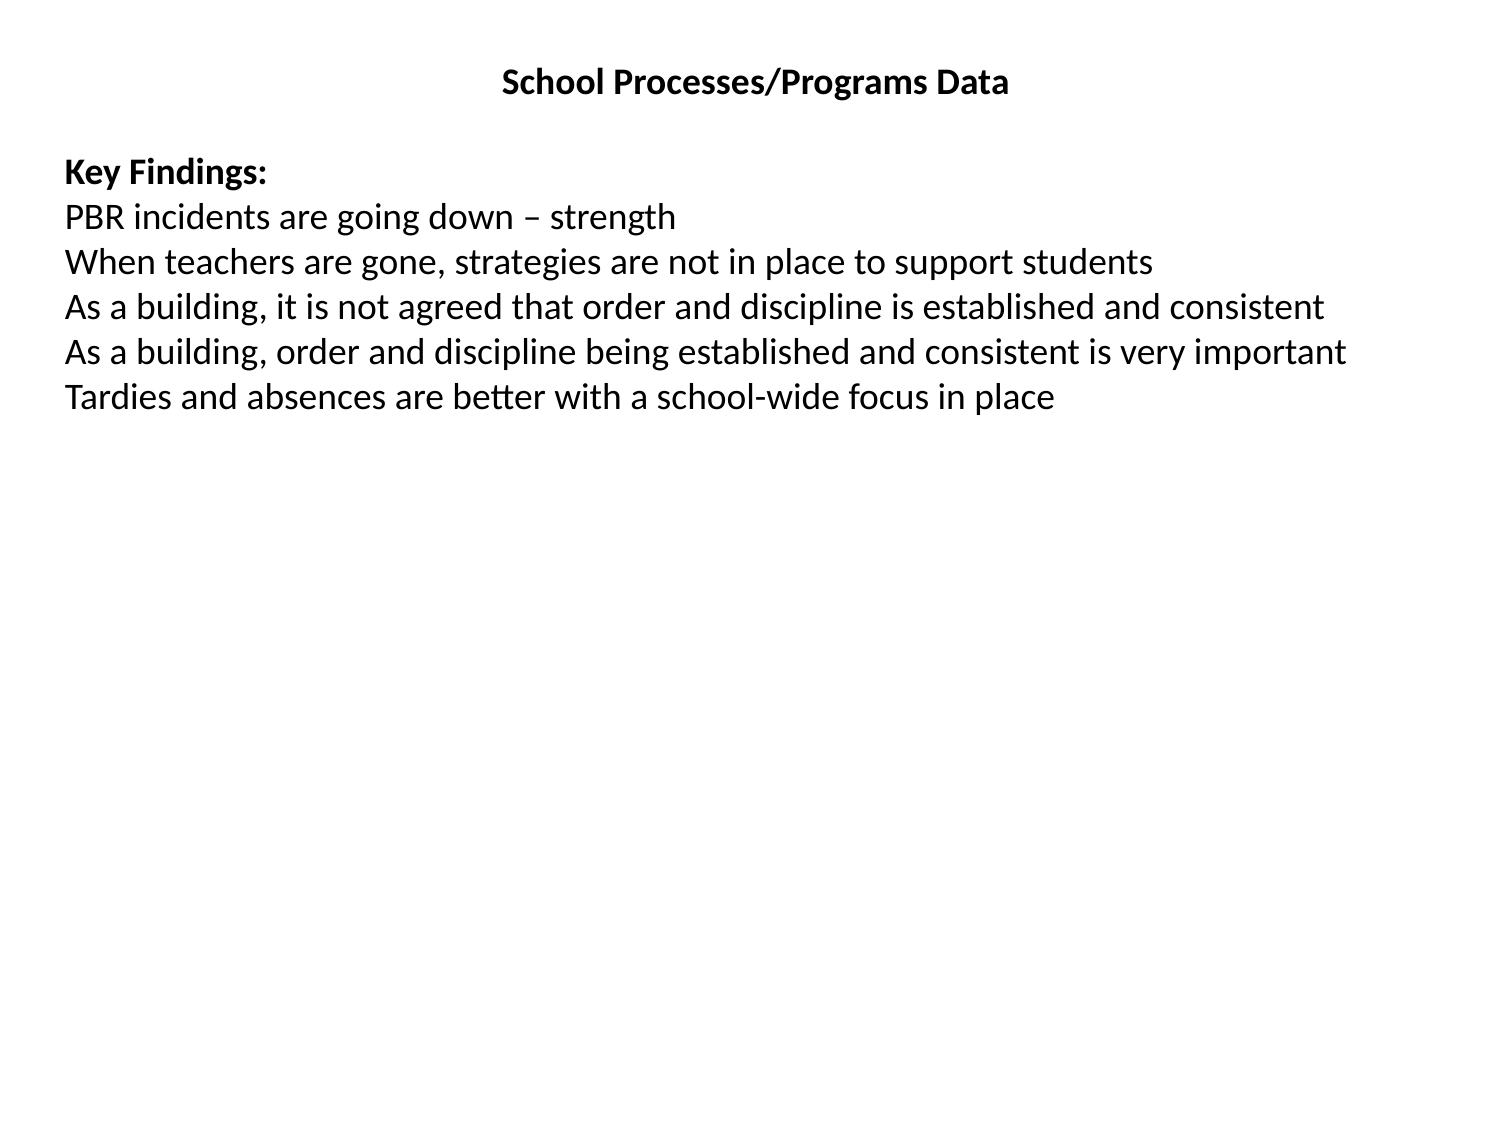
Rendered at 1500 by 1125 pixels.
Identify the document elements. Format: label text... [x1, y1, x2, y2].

text_box School Processes/Programs Data Key Findings: PBR incidents are going down – strength When teachers are gone, strategies are not in place to support students As a building, it is not agreed that order and discipline is established and consistent As a building, order and discipline being established and consistent is very important Tardies and absences are better with a school-wide focus in place [49, 49, 1463, 470]
